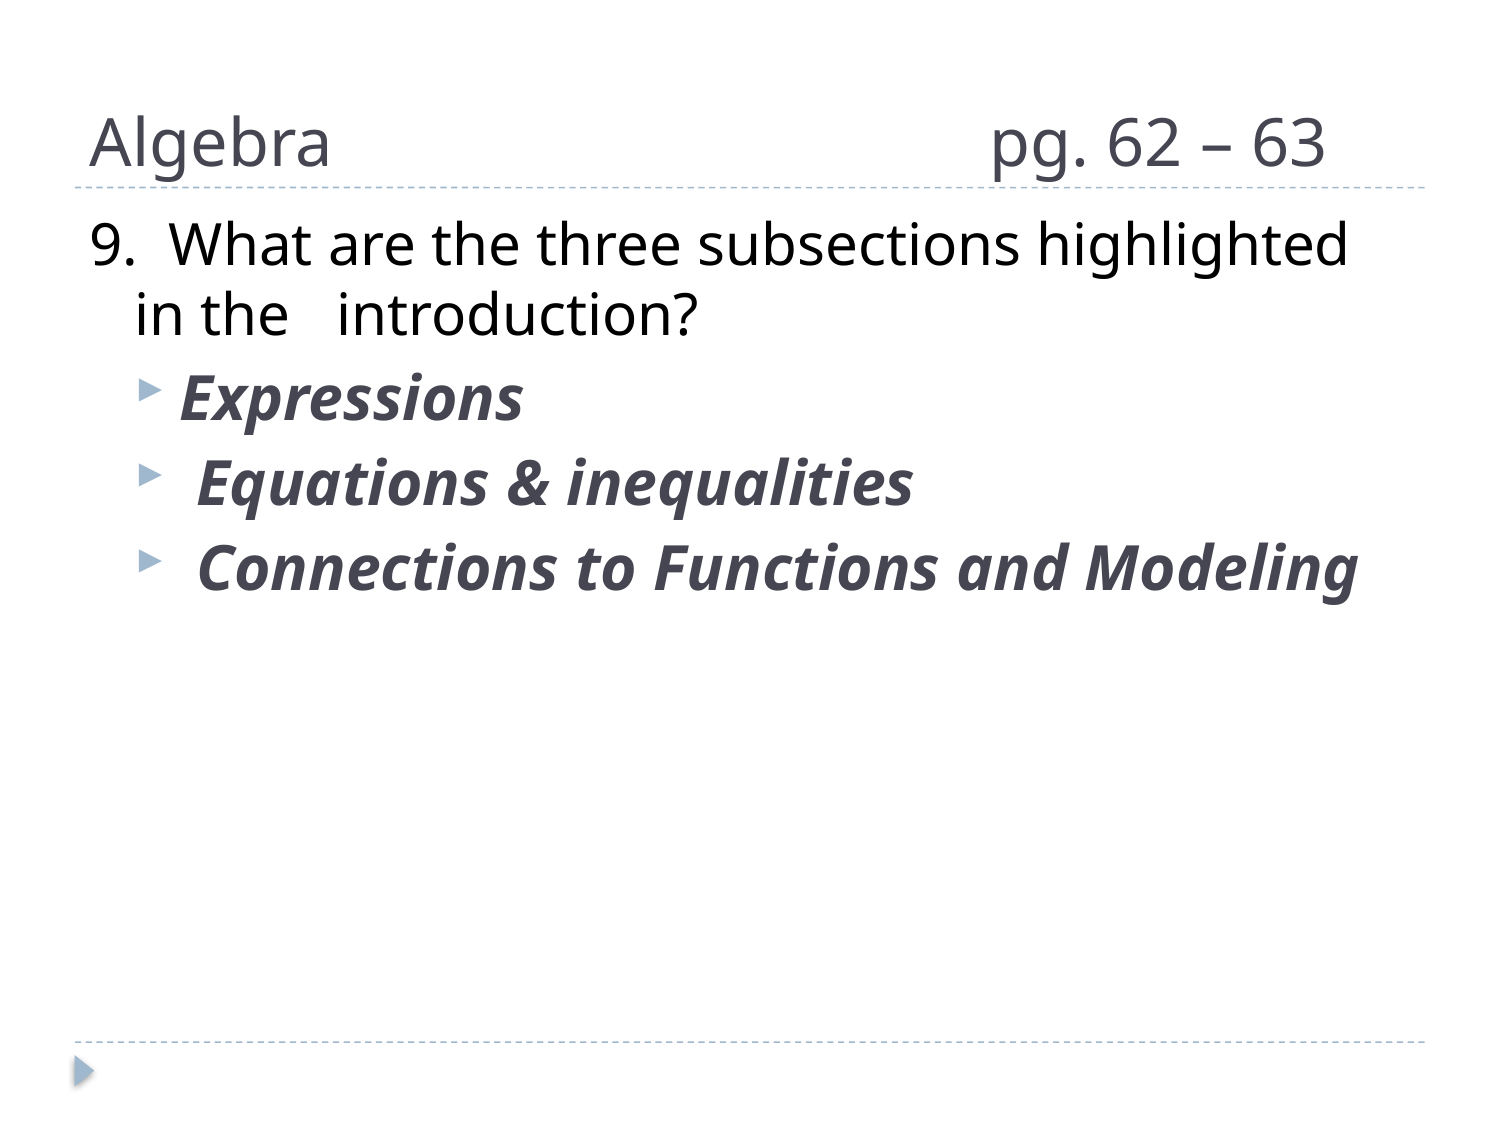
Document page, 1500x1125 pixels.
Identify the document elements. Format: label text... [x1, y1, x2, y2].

title Algebra pg. 62 – 63 [75, 24, 1425, 188]
list 9. What are the three subsections highlighted in the introduction? Expressions Equations & inequalities Connections to Functions and Modeling [75, 200, 1425, 1010]
